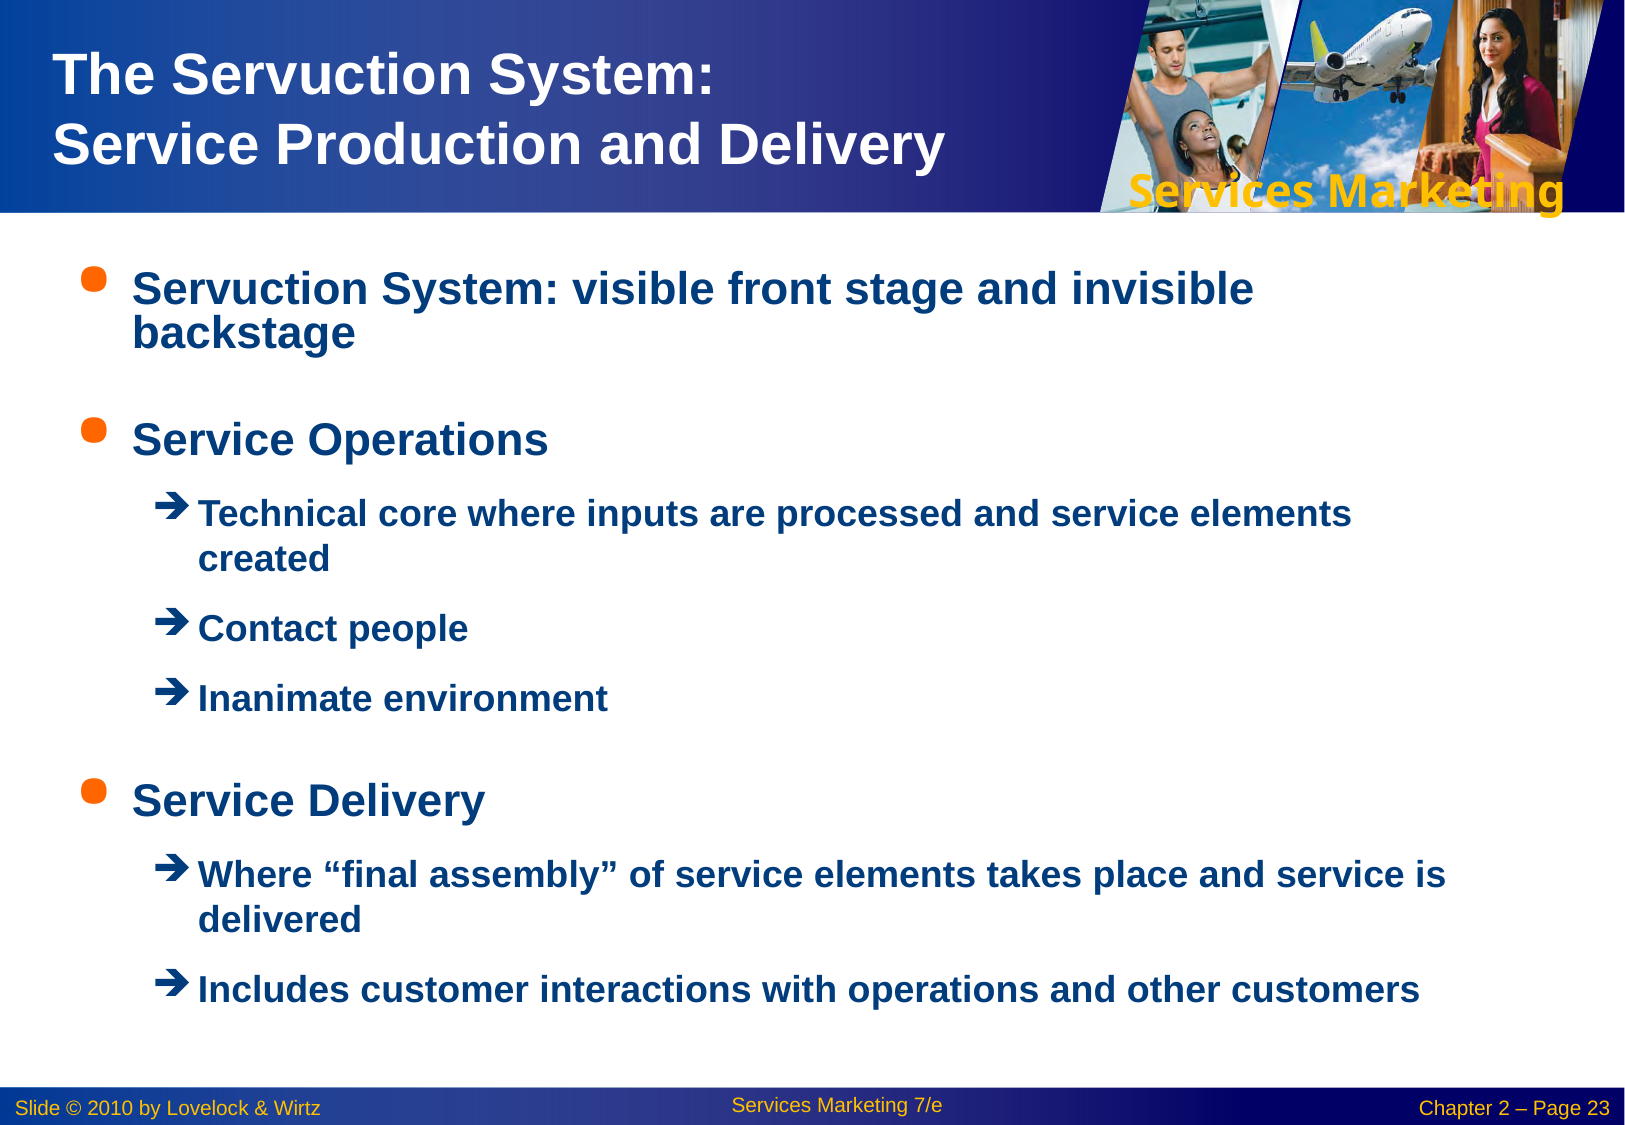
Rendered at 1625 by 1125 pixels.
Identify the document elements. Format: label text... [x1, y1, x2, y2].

picture [1100, 0, 1604, 213]
list Servuction System: visible front stage and invisible backstage Service Operations Technical core where inputs are processed and service elements created Contact people Inanimate environment Service Delivery Where “final assembly” of service elements takes place and service is delivered Includes customer interactions with operations and other customers [61, 261, 1463, 1051]
picture [1546, 187, 1556, 202]
picture [1162, 186, 1172, 192]
title The Servuction System: Service Production and Delivery [36, 37, 1088, 176]
